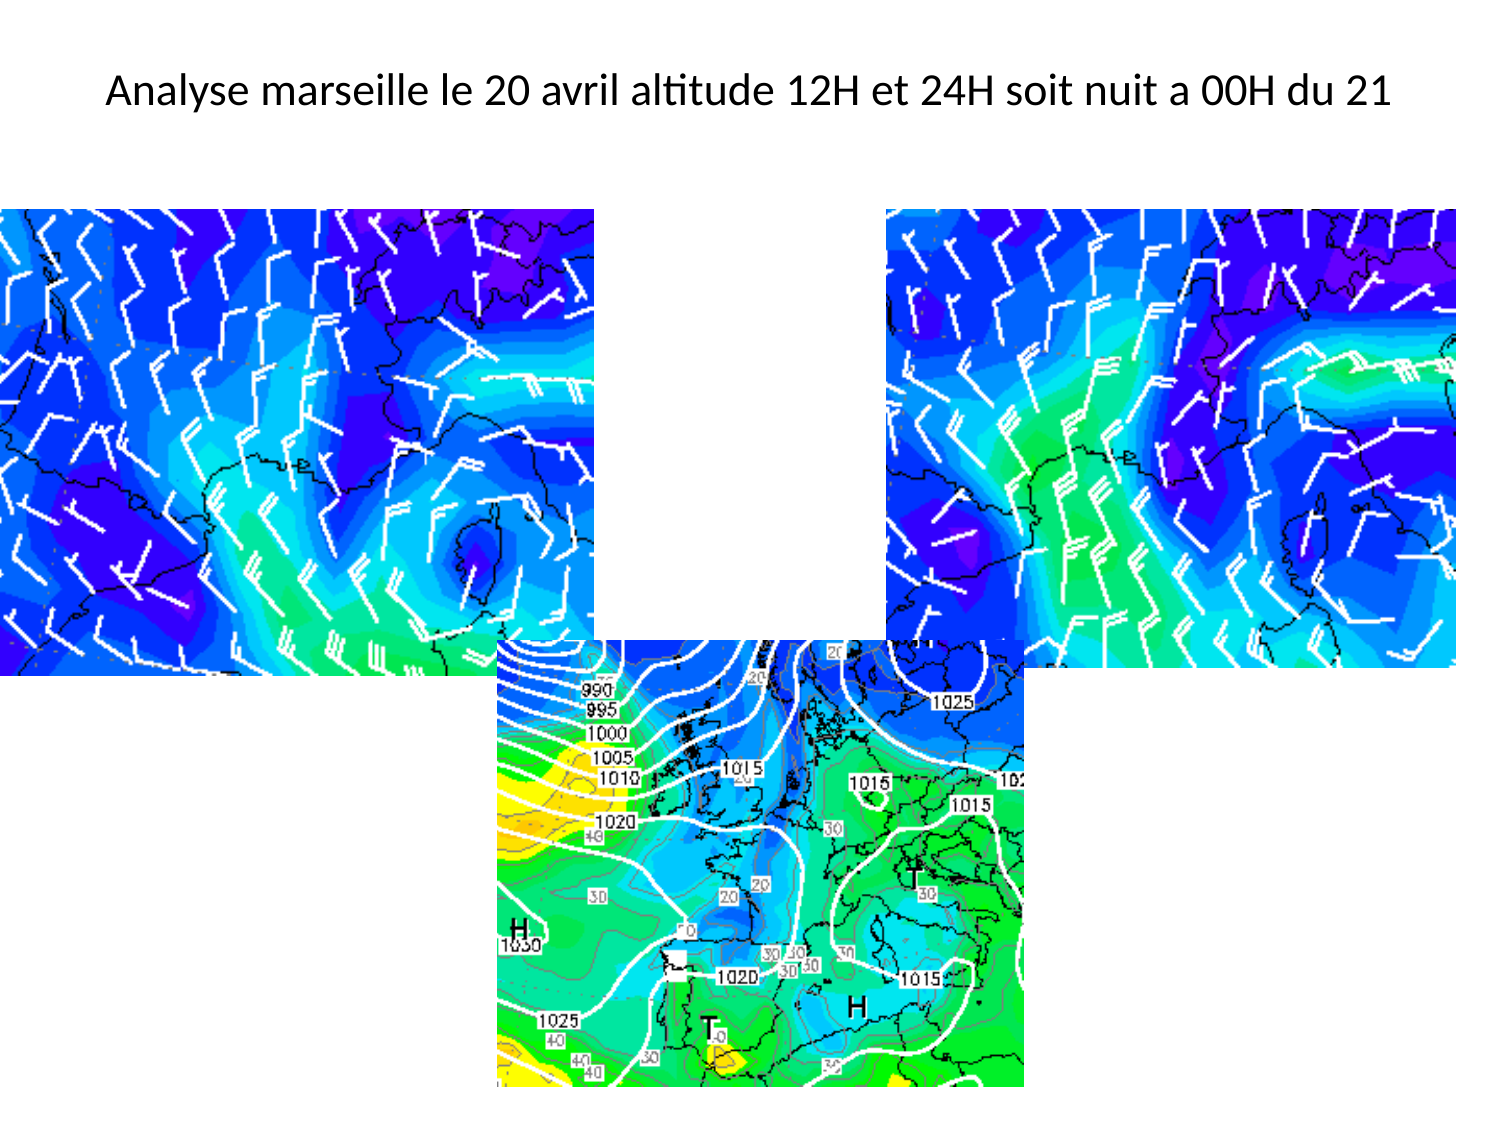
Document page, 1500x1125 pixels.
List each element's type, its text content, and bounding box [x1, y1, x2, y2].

picture [1449, 659, 1456, 668]
picture [0, 208, 1456, 1088]
title Analyse marseille le 20 avril altitude 12H et 24H soit nuit a 00H du 21 [75, 45, 1425, 130]
